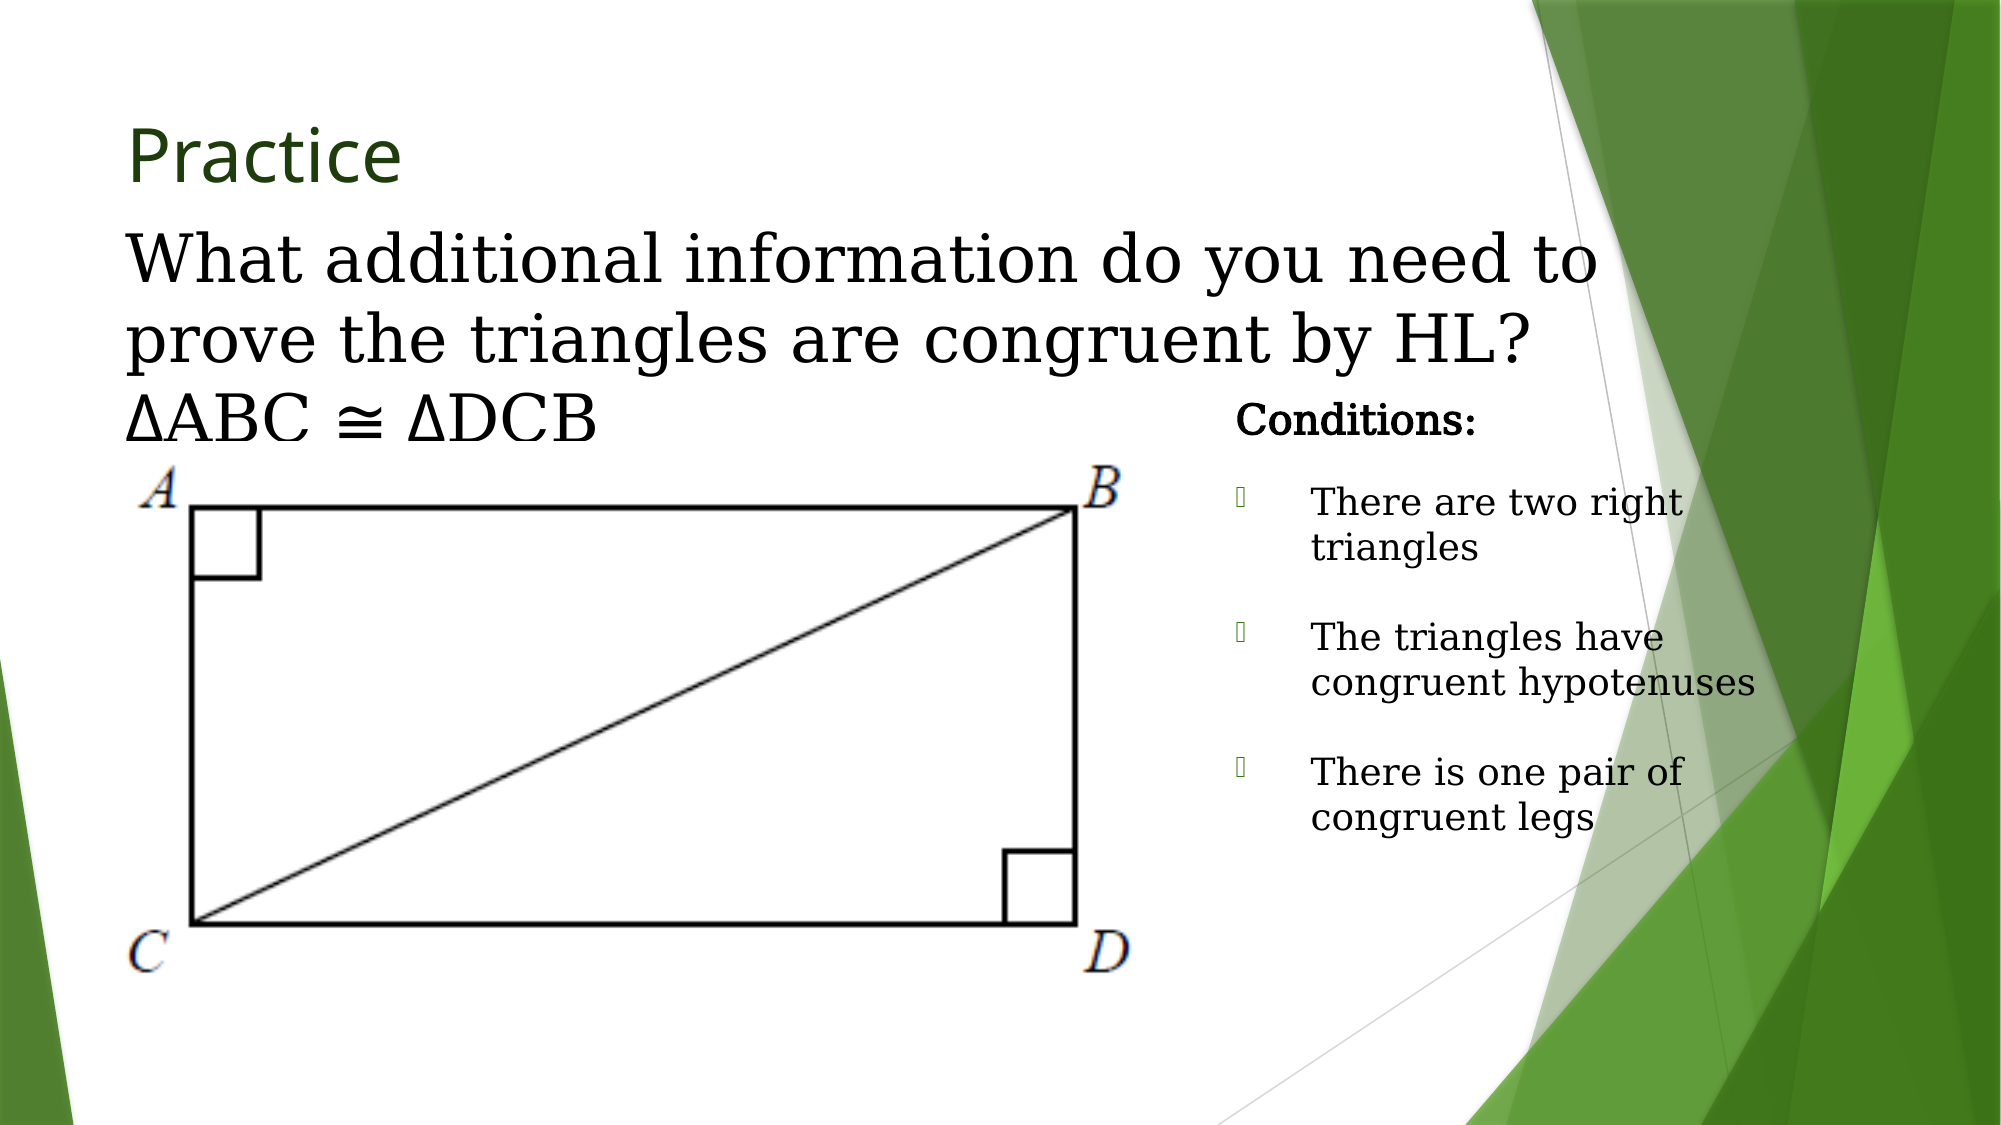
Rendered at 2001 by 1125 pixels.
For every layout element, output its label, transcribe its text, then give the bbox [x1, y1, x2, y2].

title Practice [111, 99, 1522, 208]
picture [110, 441, 1166, 1022]
text_box Conditions: There are two right triangles The triangles have congruent hypotenuses There is one pair of congruent legs [1220, 385, 1838, 845]
text_box What additional information do you need to prove the triangles are congruent by HL? ΔABC ≅ ΔDCB [111, 208, 1663, 463]
